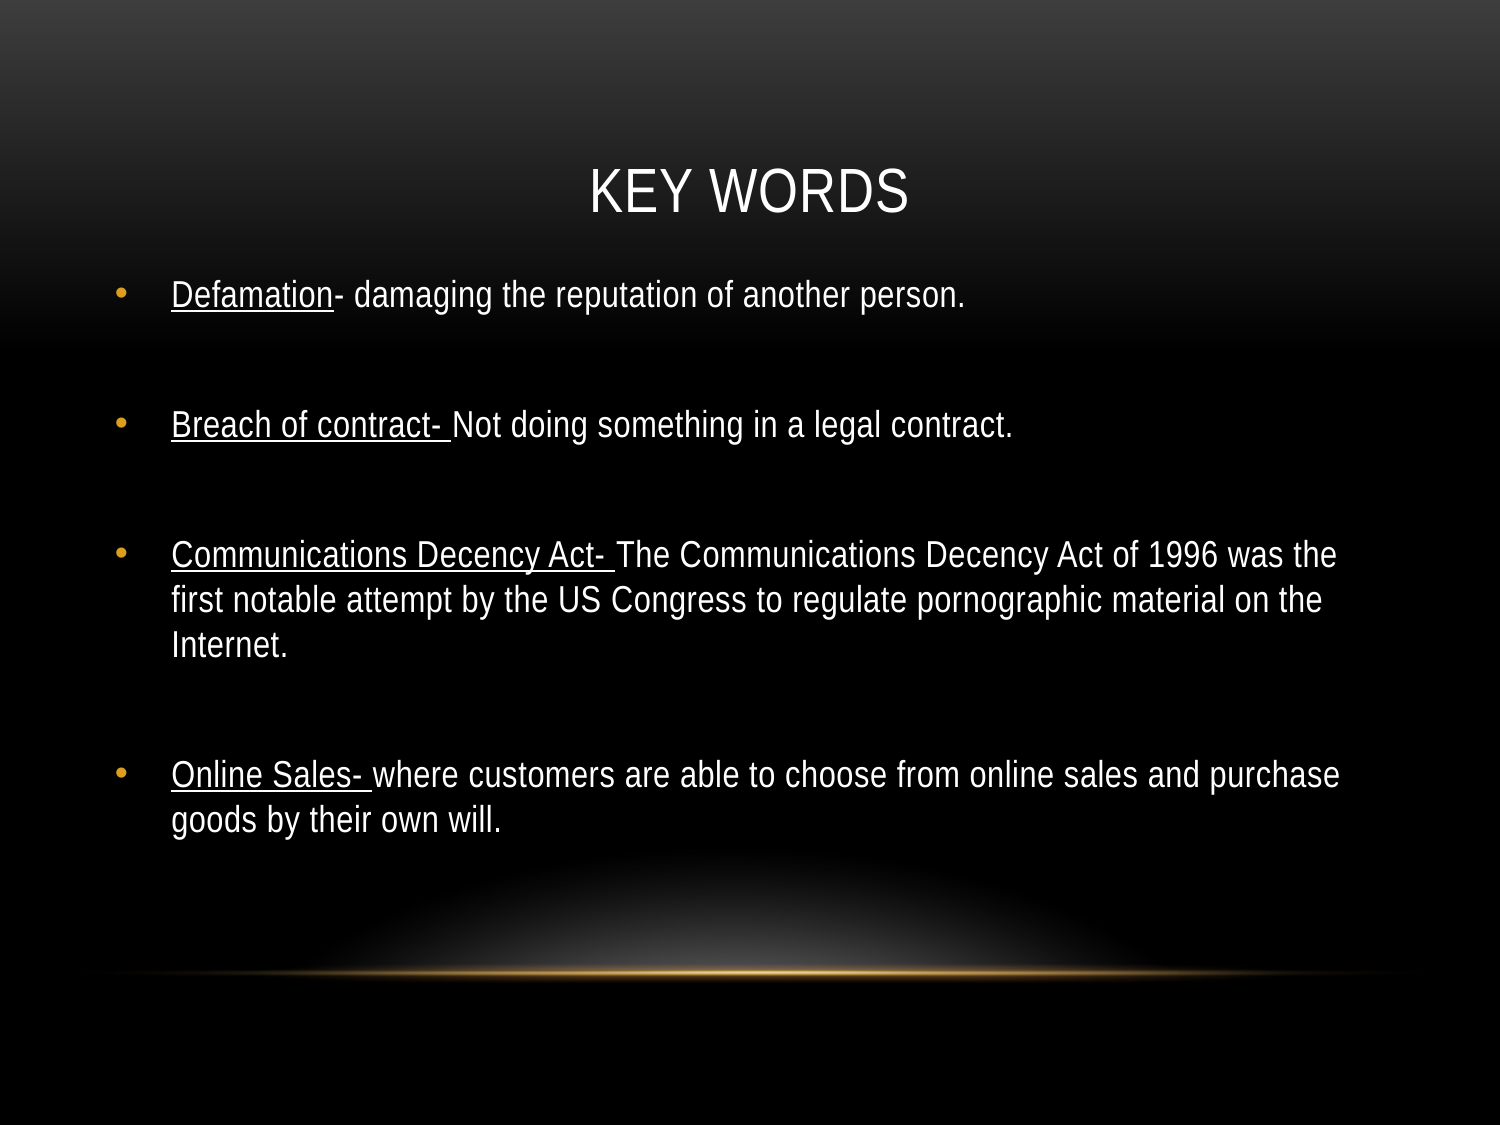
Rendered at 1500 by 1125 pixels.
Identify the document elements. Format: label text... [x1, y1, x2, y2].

title Key Words [99, 45, 1400, 233]
picture [0, 0, 1500, 1125]
list Defamation- damaging the reputation of another person. Breach of contract- Not doing something in a legal contract. Communications Decency Act- The Communications Decency Act of 1996 was the first notable attempt by the US Congress to regulate pornographic material on the Internet. Online Sales- where customers are able to choose from online sales and purchase goods by their own will. [99, 262, 1400, 938]
